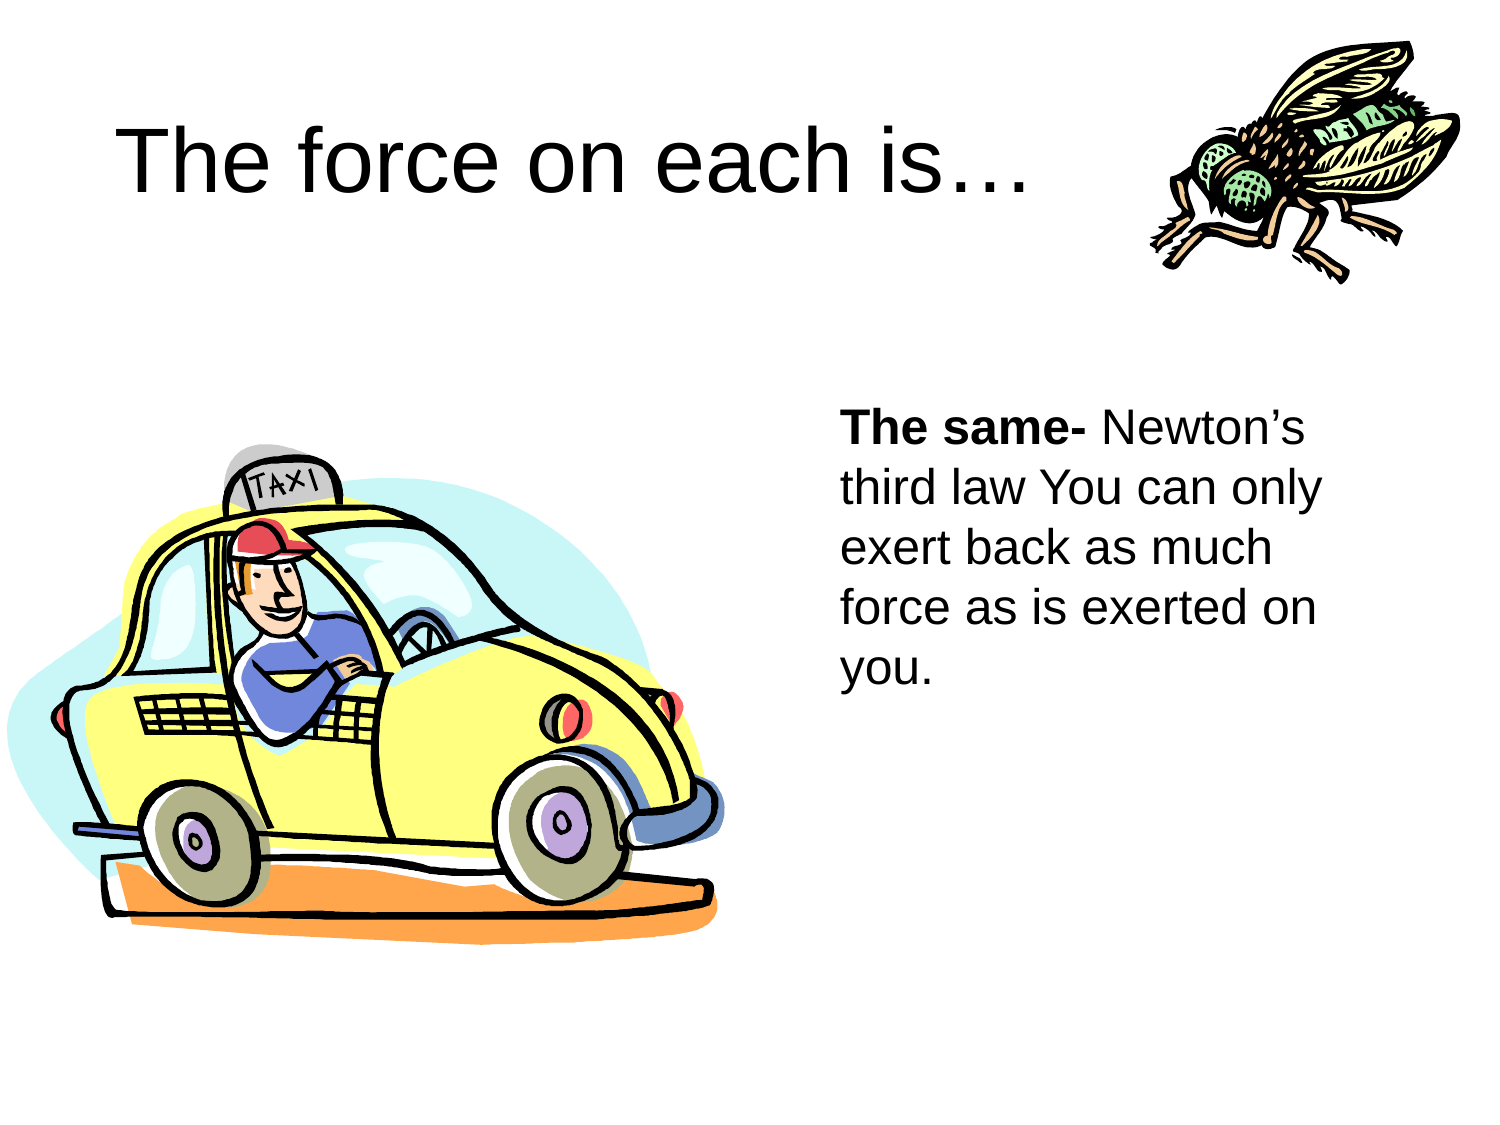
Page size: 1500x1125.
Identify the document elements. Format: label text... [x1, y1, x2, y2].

text_box The same- Newton’s third law You can only exert back as much force as is exerted on you. [825, 387, 1400, 703]
text_box The force on each is… [99, 62, 1144, 250]
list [0, 437, 732, 952]
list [1149, 38, 1463, 287]
